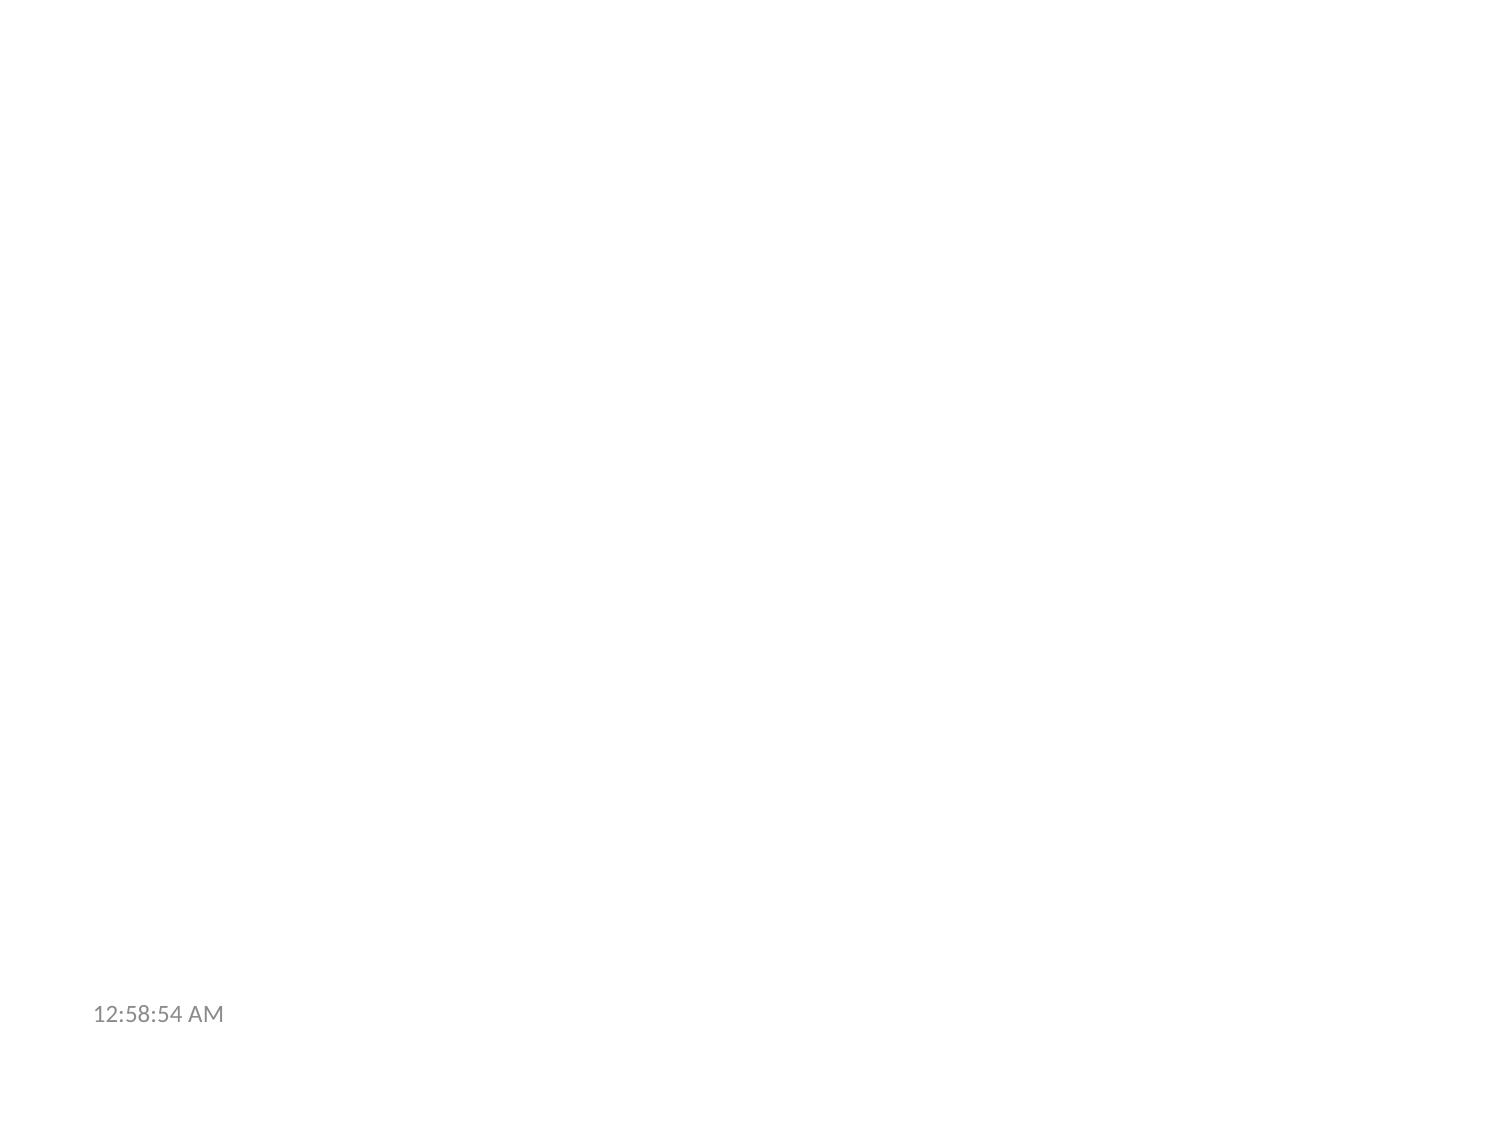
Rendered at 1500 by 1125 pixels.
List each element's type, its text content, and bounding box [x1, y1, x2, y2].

text_box 3:35:09 PM [77, 982, 428, 1043]
